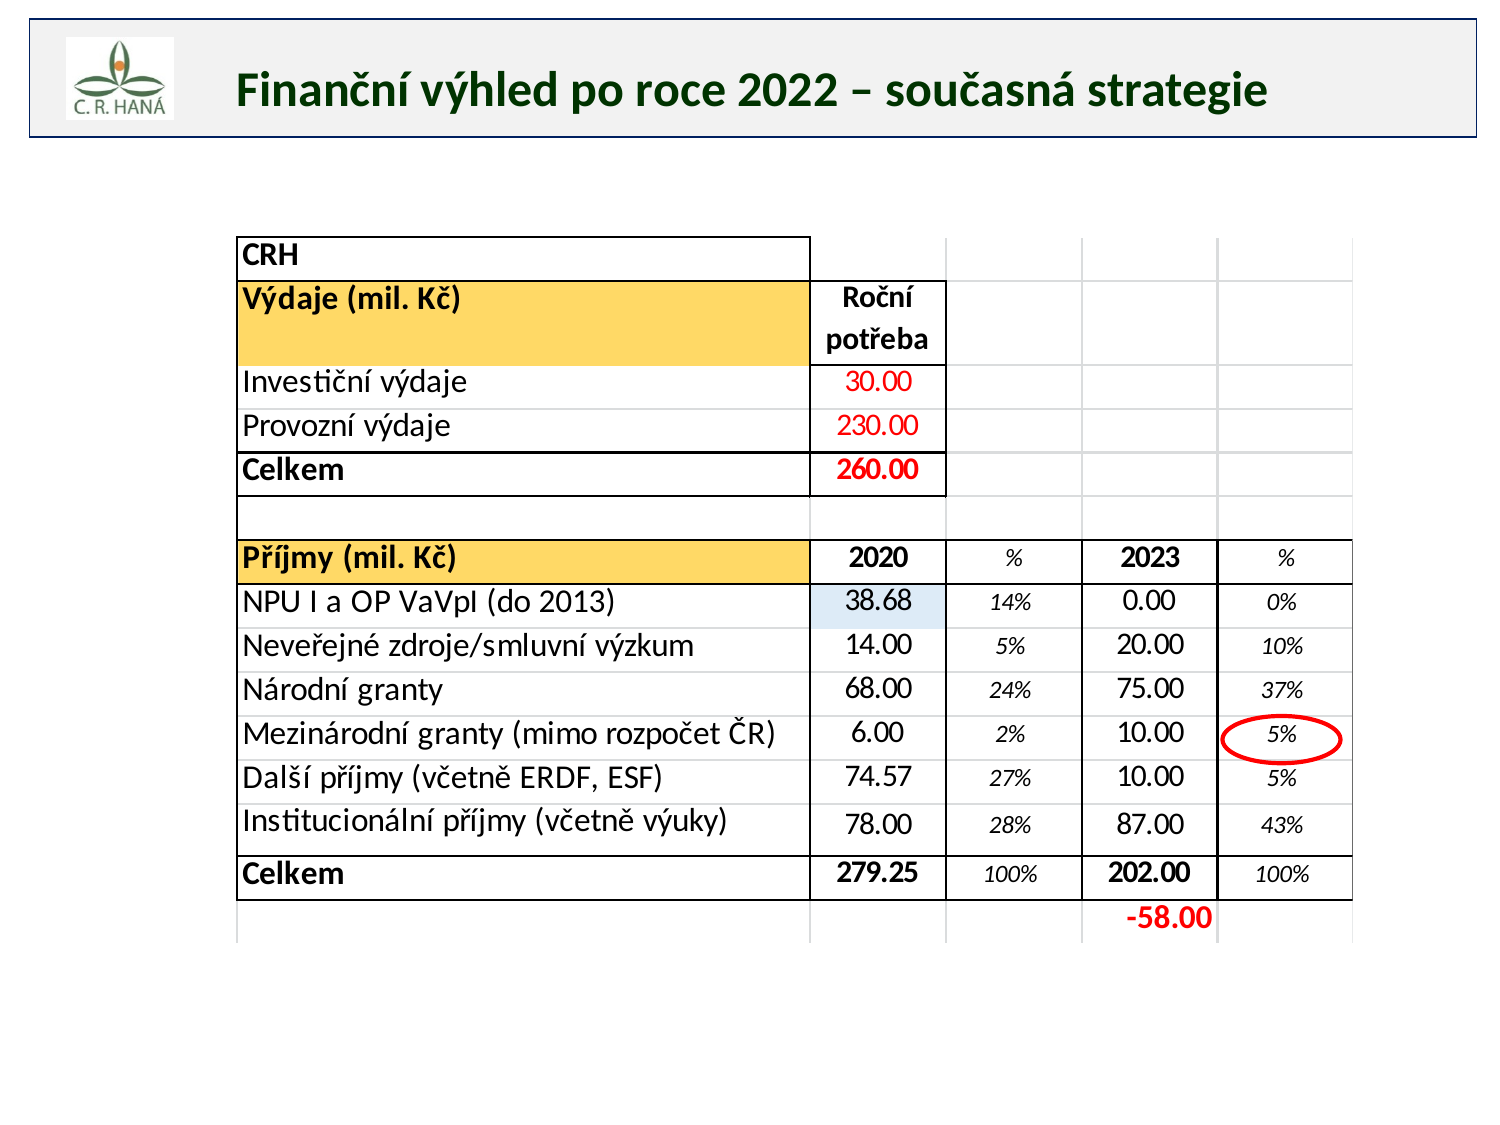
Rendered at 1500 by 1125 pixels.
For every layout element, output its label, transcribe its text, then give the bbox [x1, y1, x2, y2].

text_box Finanční výhled po roce 2022 – současná strategie [29, 19, 1477, 138]
picture [235, 235, 1355, 946]
picture [66, 36, 175, 120]
